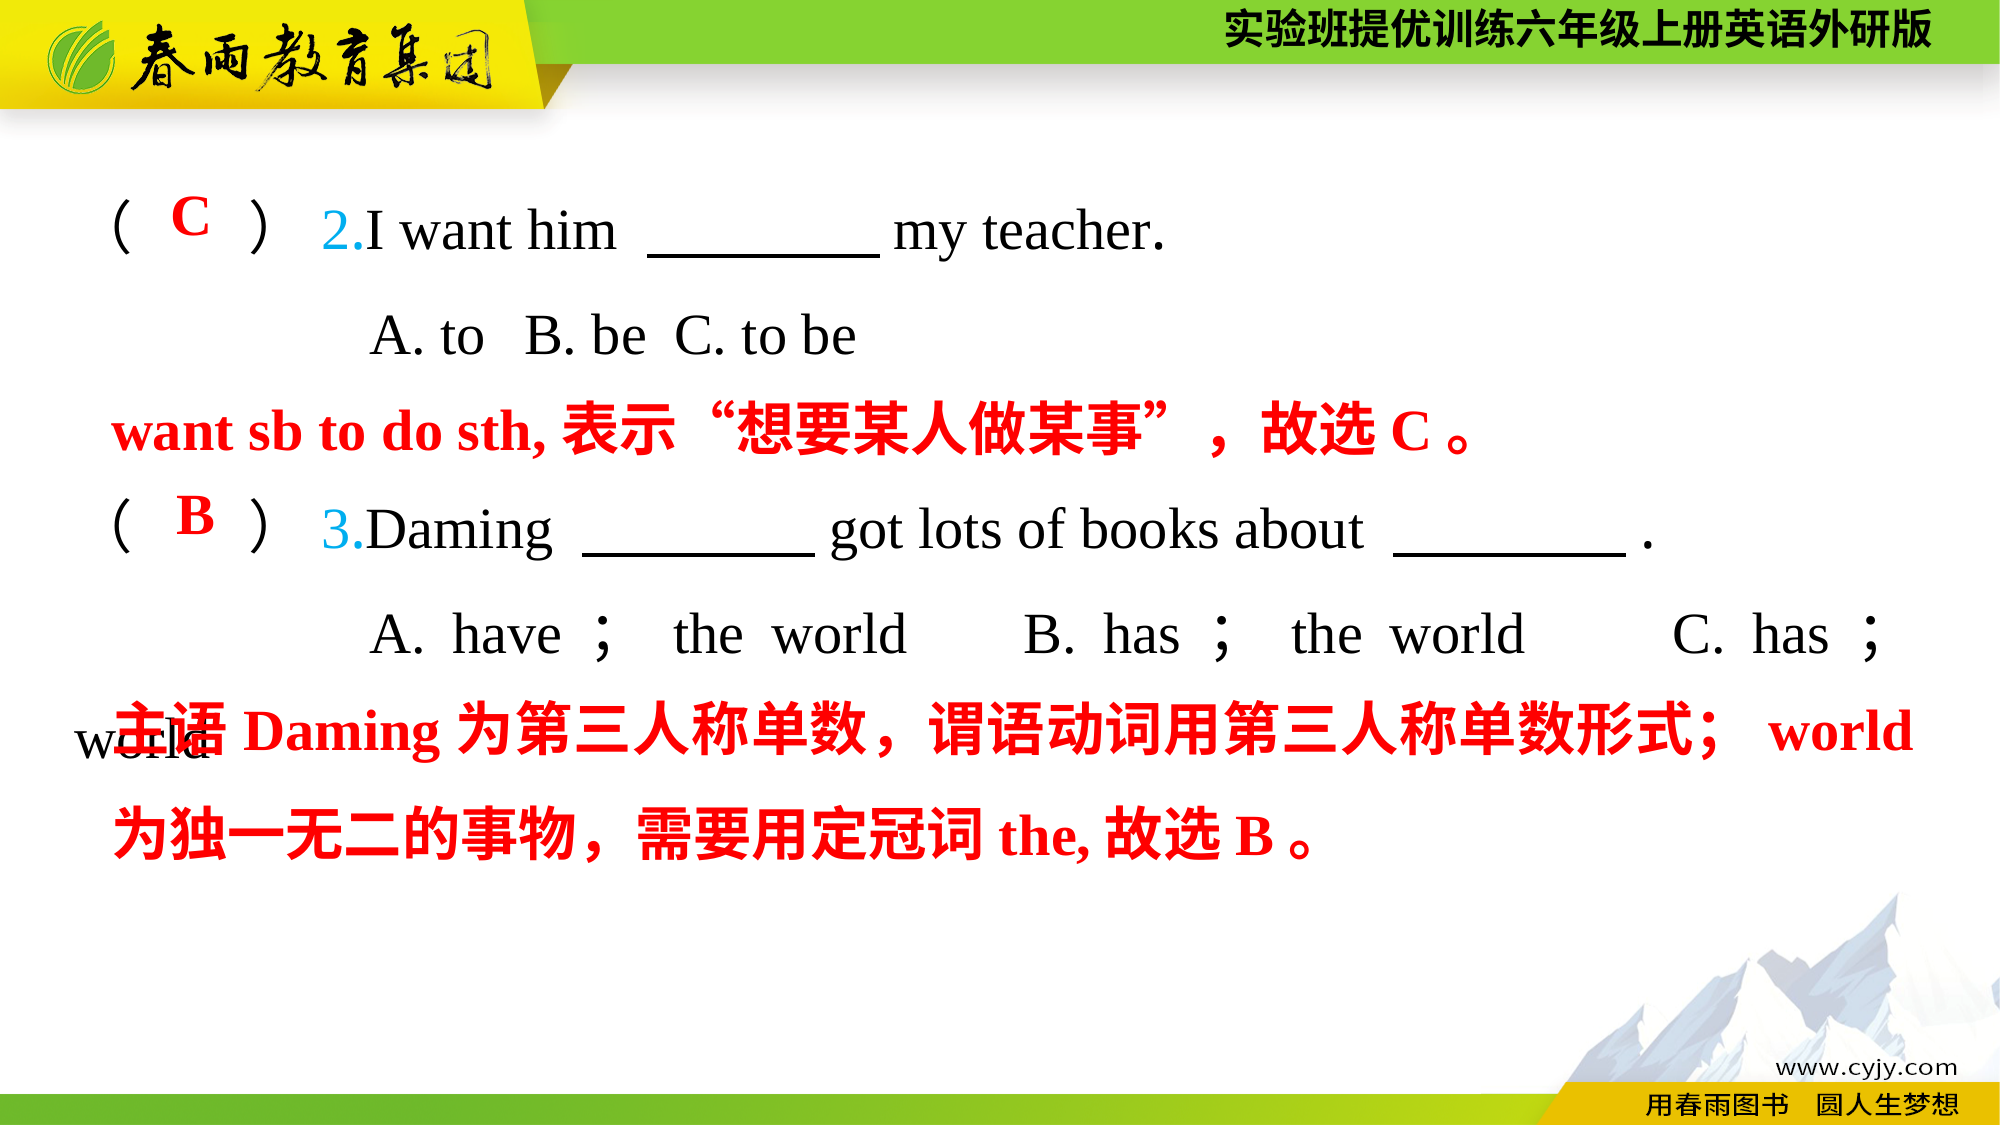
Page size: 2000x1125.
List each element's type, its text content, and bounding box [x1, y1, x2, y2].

text_box C [155, 170, 228, 255]
text_box want sb to do sth,表示“想要某人做某事”，故选C。 [96, 349, 1944, 447]
picture [0, 0, 2000, 1125]
text_box （ ）3.Daming got lots of books about . A. have；the world B. has；the world C. has；world [59, 447, 1944, 778]
text_box B [161, 468, 231, 554]
list （ ）2.I want him my teacher. A. to B. be C. to be [59, 149, 1944, 377]
text_box 主语Daming为第三人称单数，谓语动词用第三人称单数形式；world为独一无二的事物，需要用定冠词the,故选B。 [96, 649, 1944, 875]
